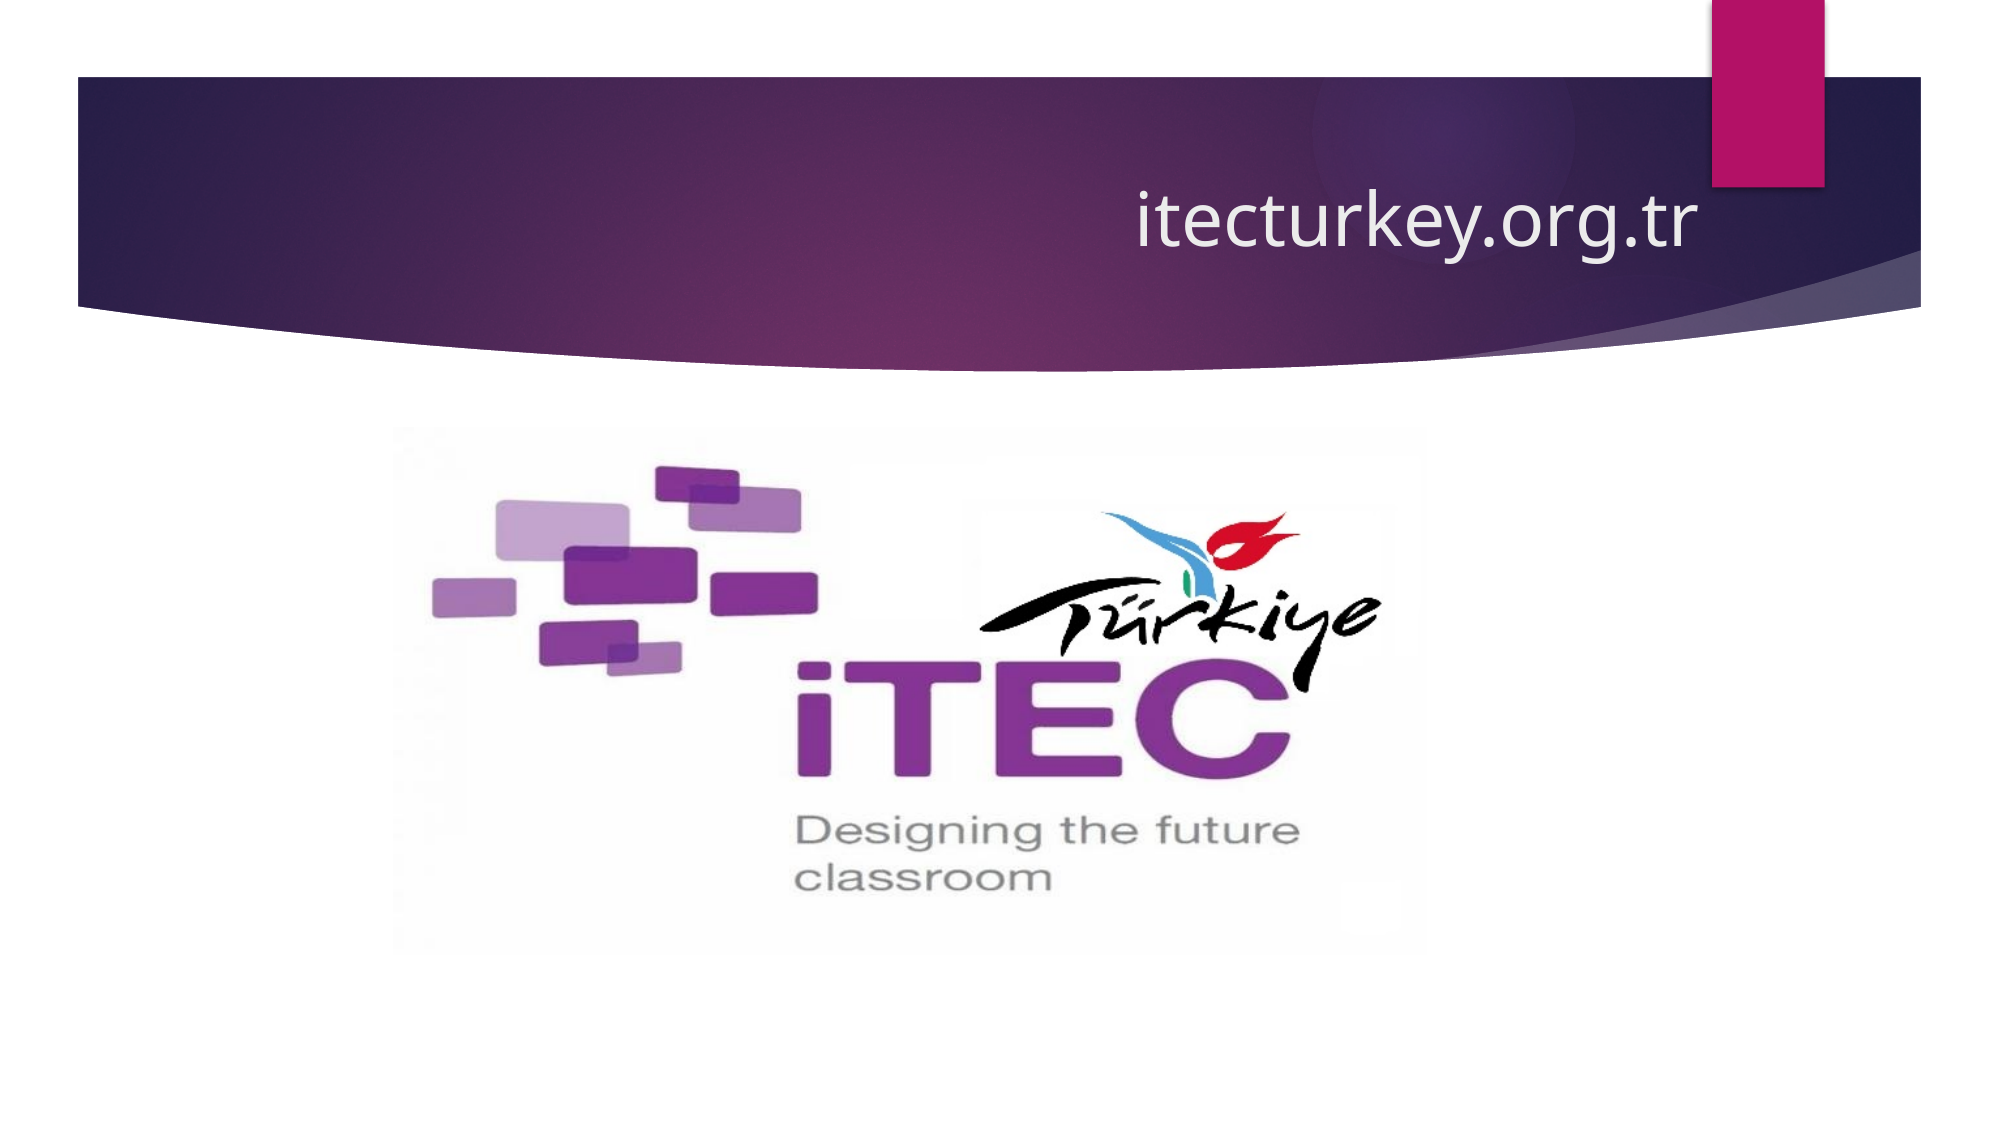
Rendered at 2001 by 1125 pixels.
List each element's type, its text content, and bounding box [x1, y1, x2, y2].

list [393, 426, 1434, 988]
title itecturkey.org.tr [304, 108, 1715, 325]
